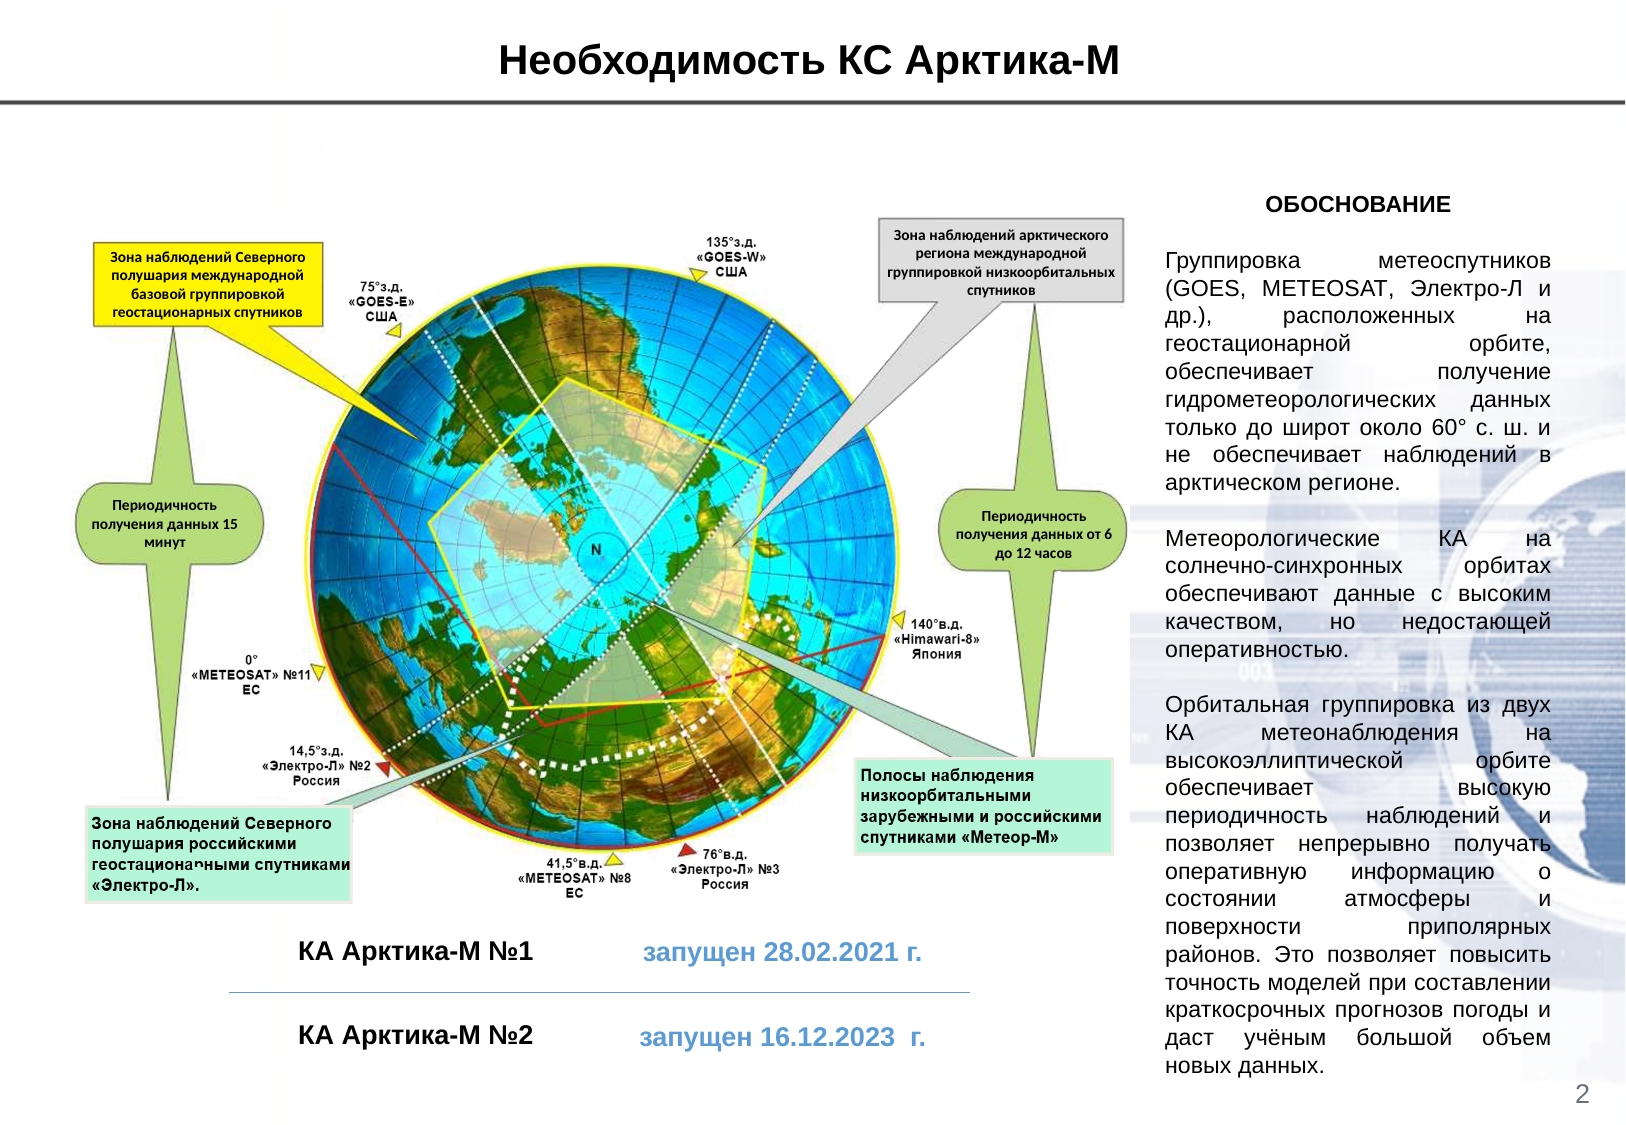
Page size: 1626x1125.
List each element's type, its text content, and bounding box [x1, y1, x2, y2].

table_header КА Арктика-М №1 [229, 910, 603, 992]
text_box ОБОСНОВАНИЕ Группировка метеоспутников (GOES, METEOSAT, Электро-Л и др.), расположенных на геостационарной орбите, обеспечивает получение гидрометеорологических данных только до широт около 60° с. ш. и не обеспечивает наблюдений в арктическом регионе. Метеорологические КА на солнечно-синхронных орбитах обеспечивают данные с высоким качеством, но недостающей оперативностью. Орбитальная группировка из двух КА метеонаблюдения на высокоэллиптической орбите обеспечивает высокую периодичность наблюдений и позволяет непрерывно получать оперативную информацию о состоянии атмосферы и поверхности приполярных районов. Это позволяет повысить точность моделей при составлении краткосрочных прогнозов погоды и даст учёным большой объем новых данных. [1150, 182, 1566, 1086]
table_header КА Арктика-М №2 [229, 993, 603, 1082]
table_header запущен 28.02.2021 г. [603, 910, 970, 992]
title Необходимость КС Арктика-М [0, 0, 1623, 136]
slide_number 2 [1541, 1062, 1624, 1123]
table_header запущен 16.12.2023 г. [603, 993, 970, 1082]
picture [0, 0, 1626, 1125]
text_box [69, 215, 1136, 910]
